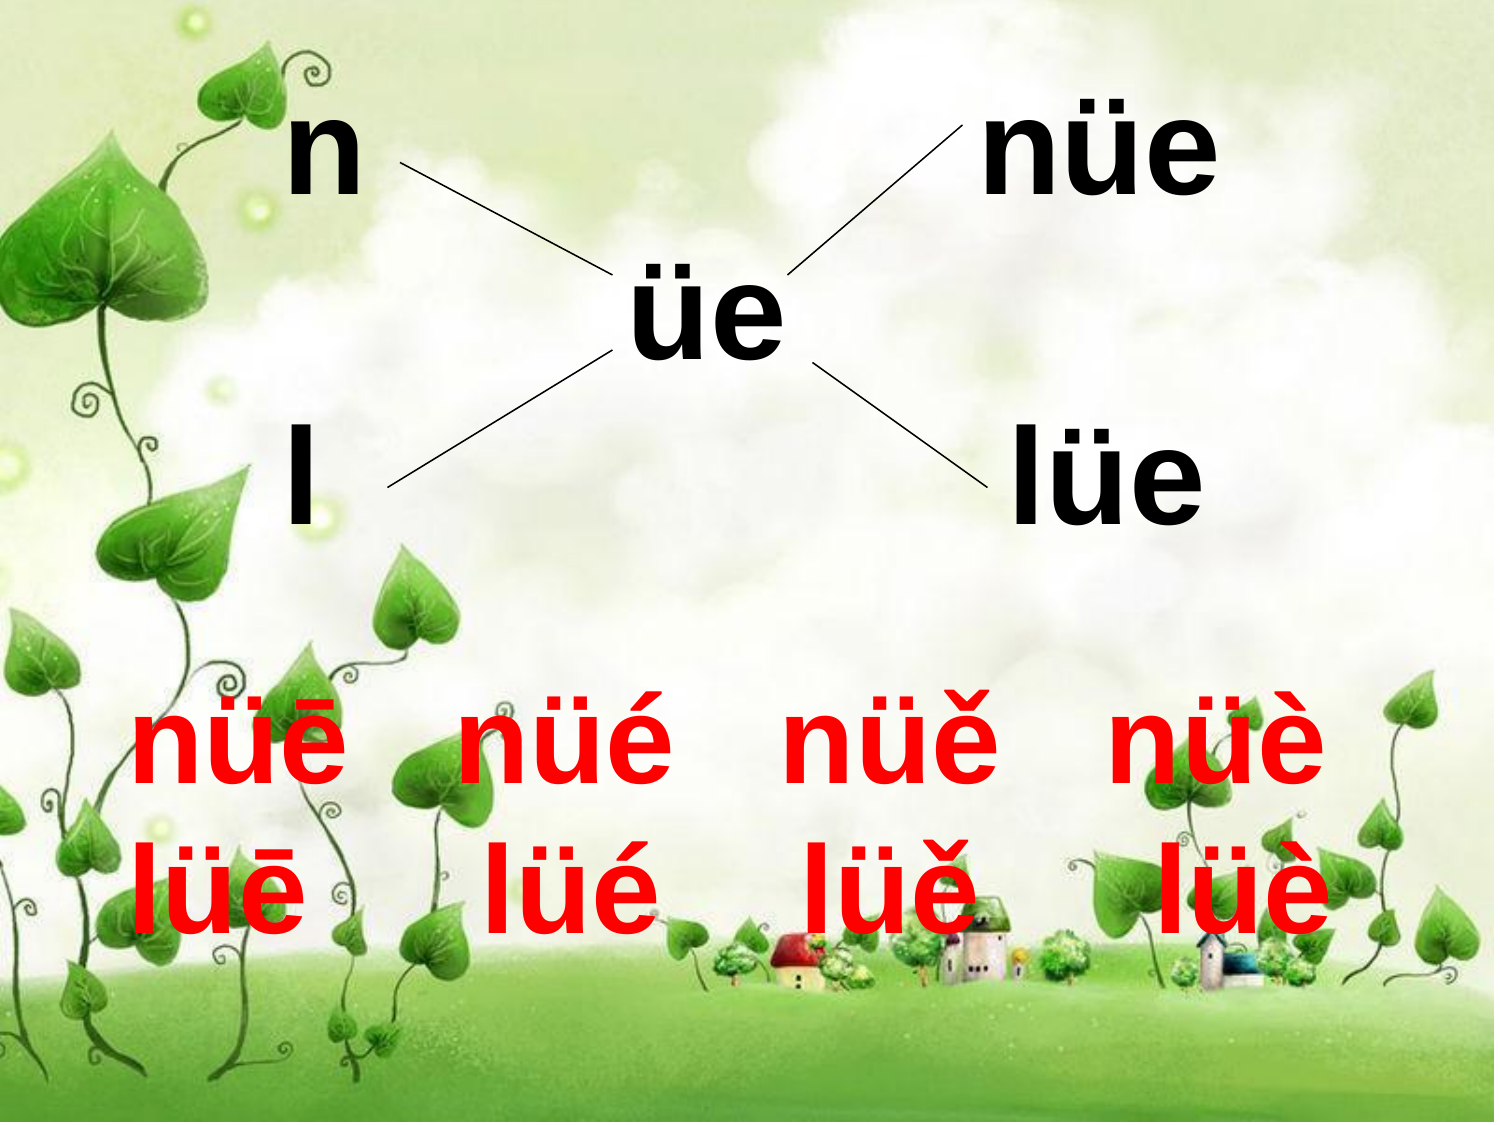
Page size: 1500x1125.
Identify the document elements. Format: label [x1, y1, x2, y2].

text_box [399, 162, 613, 276]
picture [0, 0, 1495, 1123]
text_box [787, 124, 963, 276]
text_box [387, 349, 613, 488]
text_box [812, 362, 988, 488]
